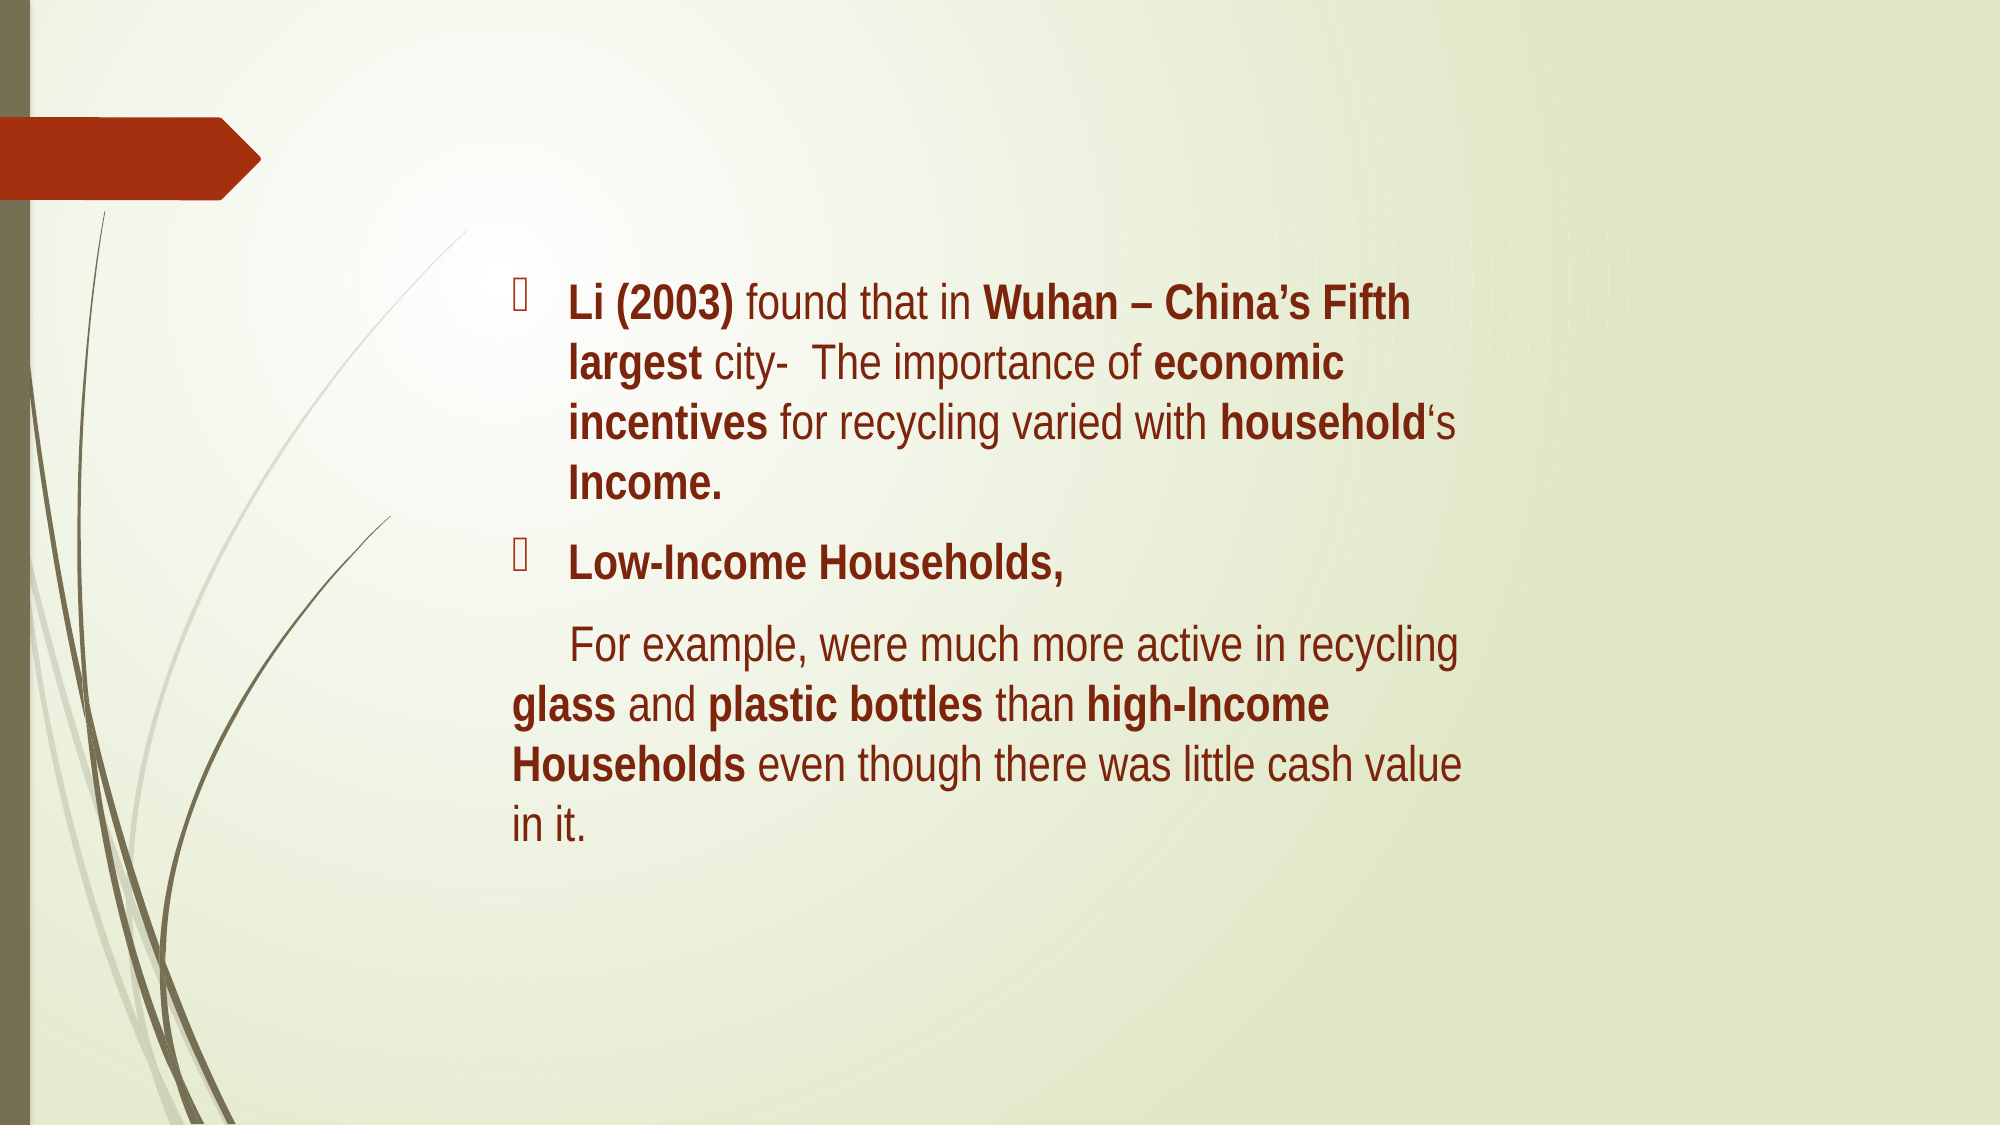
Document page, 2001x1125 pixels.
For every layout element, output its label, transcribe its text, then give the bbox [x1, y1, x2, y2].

list Li (2003) found that in Wuhan – China’s Fifth largest city- The importance of economic incentives for recycling varied with household‘s Income. Low-Income Households, For example, were much more active in recycling glass and plastic bottles than high-Income Households even though there was little cash value in it. [496, 261, 1504, 1125]
